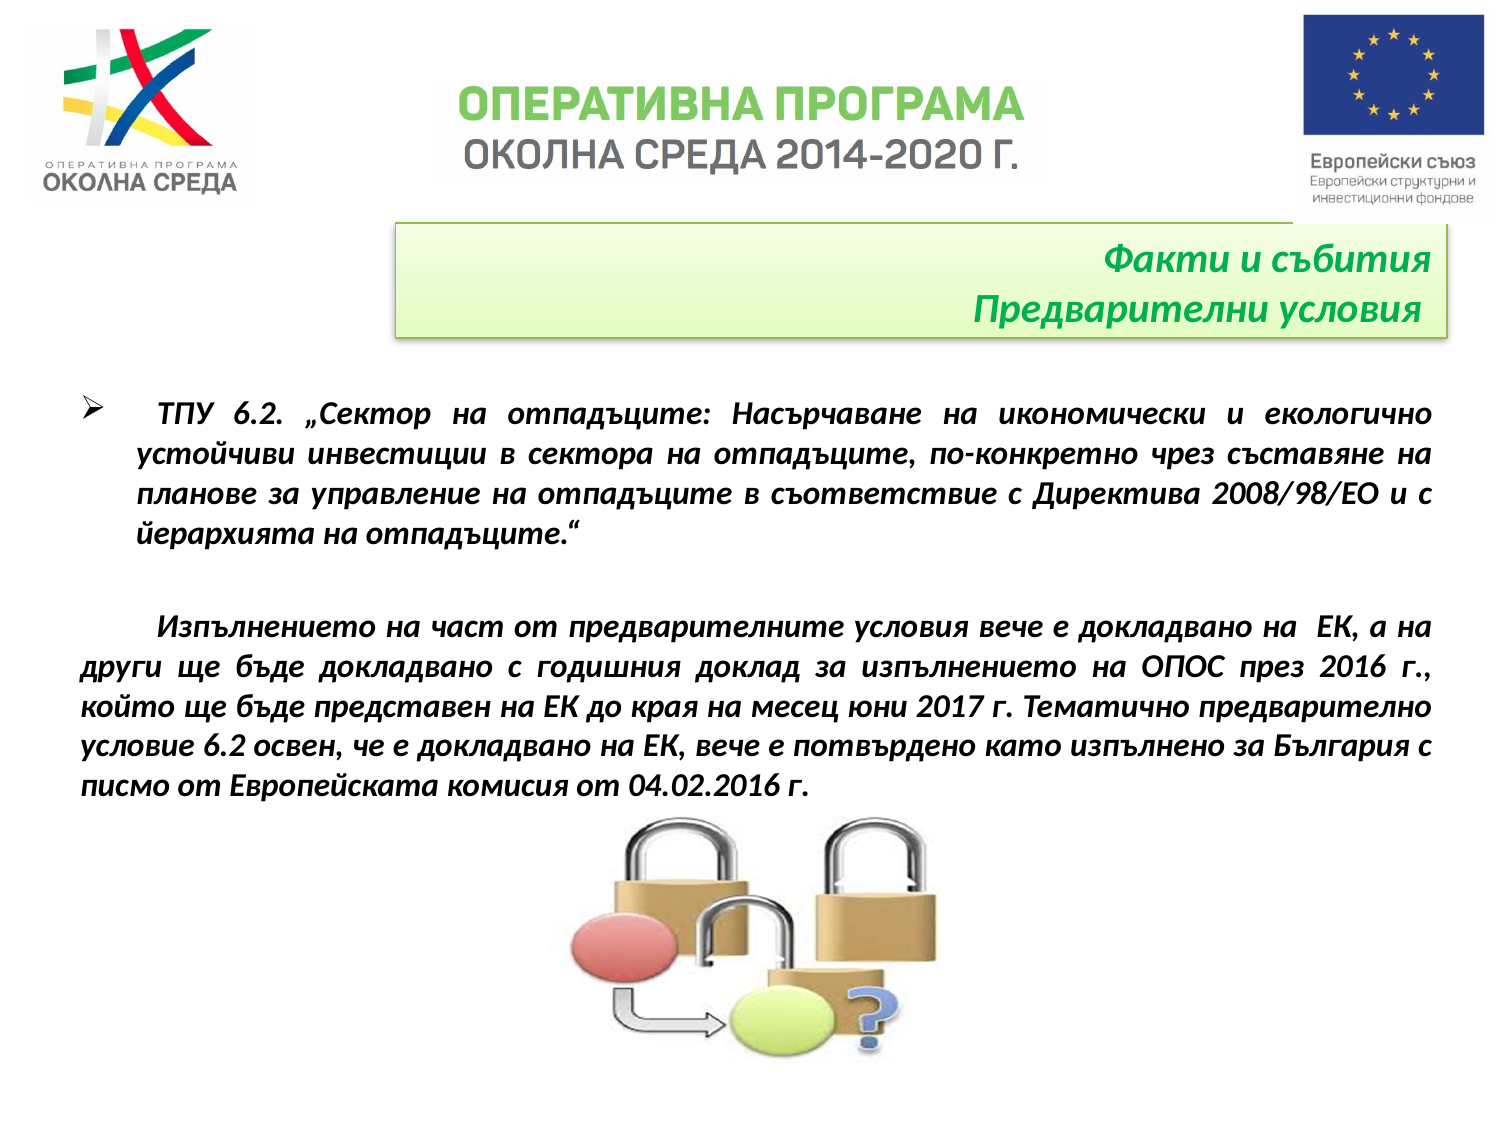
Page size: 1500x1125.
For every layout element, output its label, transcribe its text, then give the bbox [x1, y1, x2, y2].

picture [429, 77, 1049, 186]
list ТПУ 6.2. „Сектор на отпадъците: Насърчаване на икономически и екологично устойчиви инвестиции в сектора на отпадъците, по-конкретно чрез съставяне на планове за управление на отпадъците в съответствие с Директива 2008/98/ЕО и с йерархията на отпадъците.“ Изпълнението на част от предварителните условия вече е докладвано на ЕК, а на други ще бъде докладвано с годишния доклад за изпълнението на ОПОС през 2016 г., който ще бъде представен на ЕК до края на месец юни 2017 г. Тематично предварително условие 6.2 освен, че е докладвано на ЕК, вече е потвърдено като изпълнено за България с писмо от Европейската комисия от 04.02.2016 г. [64, 290, 1449, 1059]
title Факти и събития Предварителни условия [395, 222, 1448, 290]
picture [1293, 3, 1493, 224]
picture [28, 21, 254, 206]
picture [548, 805, 963, 1087]
